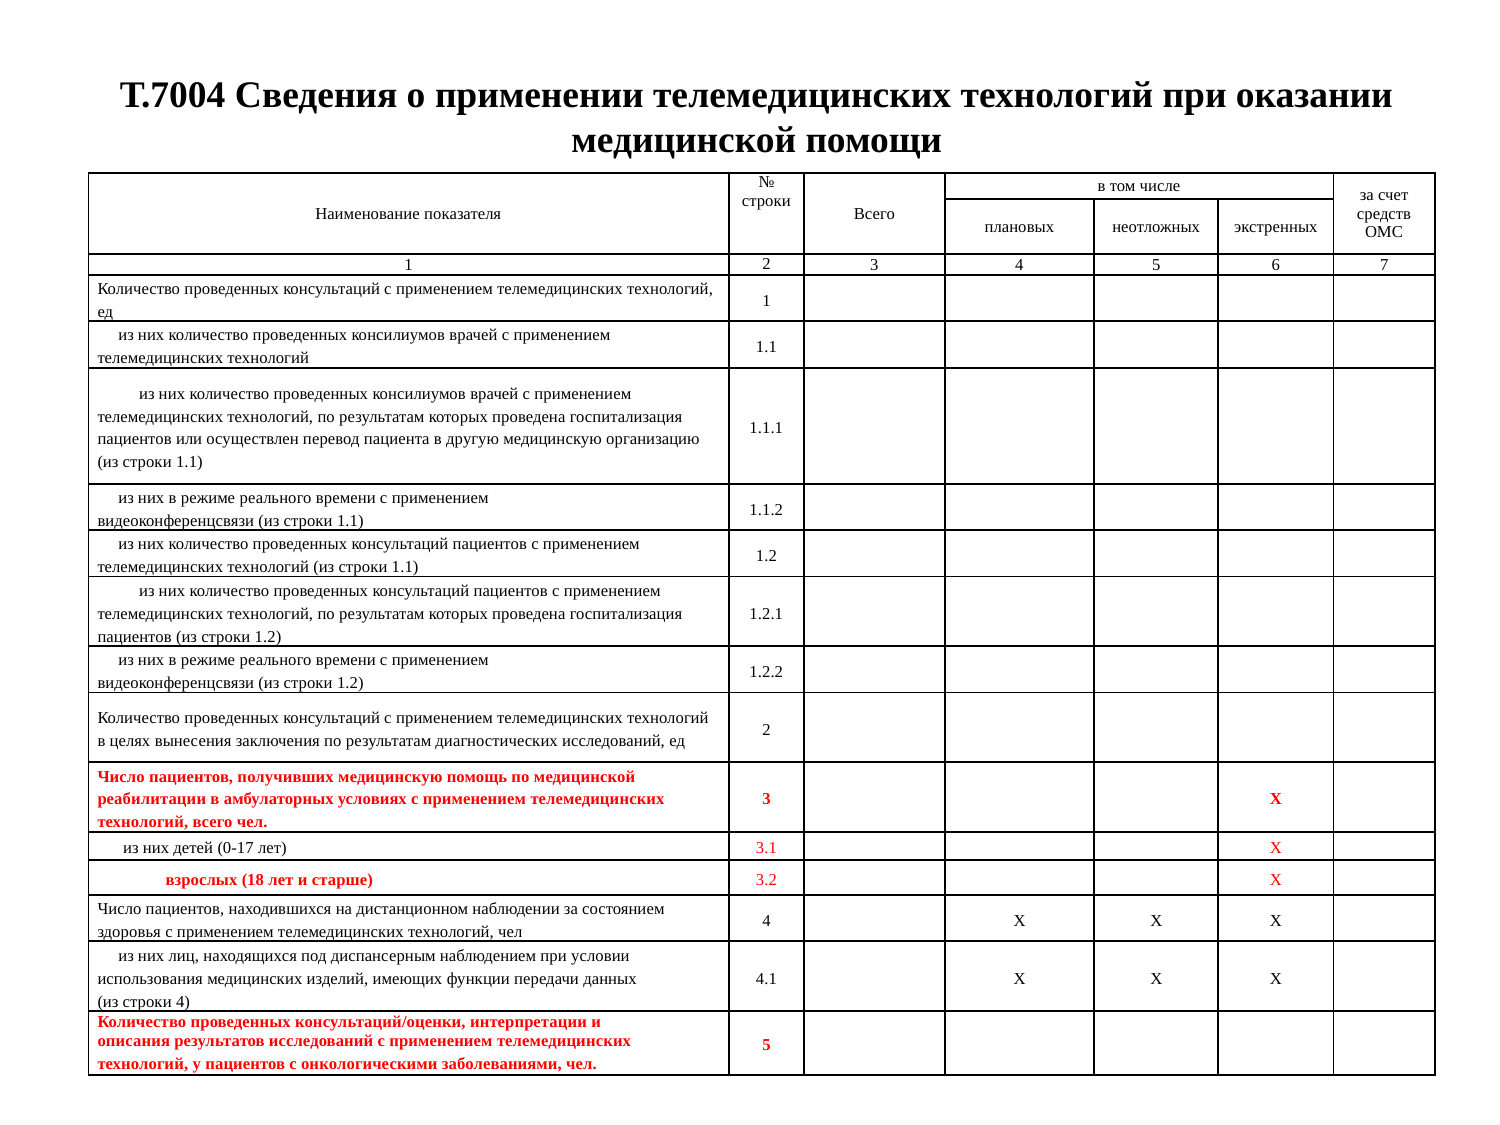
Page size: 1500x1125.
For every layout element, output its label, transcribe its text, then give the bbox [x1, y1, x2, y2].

table_cell [805, 833, 944, 859]
table_cell [1219, 647, 1333, 692]
table_cell взрослых (18 лет и старше) [89, 861, 728, 894]
table_cell [1095, 276, 1217, 320]
table_cell [1334, 763, 1434, 831]
table_cell [1334, 833, 1434, 859]
table_cell [1334, 577, 1434, 645]
table_cell [805, 647, 944, 692]
table_cell [946, 647, 1093, 692]
table_cell [946, 531, 1093, 576]
table_cell [946, 369, 1093, 483]
table_cell [1219, 276, 1333, 320]
table_cell [805, 369, 944, 483]
table_cell из них количество проведенных консилиумов врачей с применением телемедицинских технологий, по результатам которых проведена госпитализация пациентов или осуществлен перевод пациента в другую медицинскую организацию (из строки 1.1) [89, 369, 728, 483]
table_cell [1095, 693, 1217, 761]
table_header Всего [805, 174, 944, 253]
table_header № строки [730, 174, 803, 253]
table_cell [1095, 577, 1217, 645]
table_cell 1.1.2 [730, 485, 803, 529]
table_cell 1.2 [730, 531, 803, 576]
table_cell [946, 693, 1093, 761]
table_cell [805, 763, 944, 831]
table_cell 6 [1219, 255, 1333, 274]
table_cell [805, 1012, 944, 1074]
table_cell 1.2.2 [730, 647, 803, 692]
table_cell из них в режиме реального времени с применением видеоконференцсвязи (из строки 1.2) [89, 647, 728, 692]
table_cell [805, 693, 944, 761]
table_cell 3.1 [730, 833, 803, 859]
table_cell [1095, 861, 1217, 894]
table_cell Количество проведенных консультаций с применением телемедицинских технологий, ед [89, 276, 728, 320]
table_cell [946, 577, 1093, 645]
table_cell [1095, 763, 1217, 831]
table_cell 5 [730, 1012, 803, 1074]
table_cell из них количество проведенных консилиумов врачей с применением телемедицинских технологий [89, 322, 728, 367]
table_cell Х [1095, 942, 1217, 1010]
table_cell Число пациентов, находившихся на дистанционном наблюдении за состоянием здоровья с применением телемедицинских технологий, чел [89, 896, 728, 940]
table_cell [1095, 531, 1217, 576]
table_cell [1095, 1012, 1217, 1074]
table_cell 3.2 [730, 861, 803, 894]
table_cell Х [946, 942, 1093, 1010]
table_cell из них лиц, находящихся под диспансерным наблюдением при условии использования медицинских изделий, имеющих функции передачи данных (из строки 4) [89, 942, 728, 1010]
table_cell 4 [730, 896, 803, 940]
table_cell [1334, 861, 1434, 894]
table_cell [946, 763, 1093, 831]
table_cell [946, 861, 1093, 894]
table_cell [946, 485, 1093, 529]
table_cell из них количество проведенных консультаций пациентов с применением телемедицинских технологий, по результатам которых проведена госпитализация пациентов (из строки 1.2) [89, 577, 728, 645]
table_cell [805, 896, 944, 940]
table_cell 4.1 [730, 942, 803, 1010]
table_cell [805, 485, 944, 529]
table_cell [1095, 322, 1217, 367]
table_cell [805, 861, 944, 894]
table_cell [1219, 1012, 1333, 1074]
table_cell [805, 276, 944, 320]
table_cell [805, 531, 944, 576]
table_cell [1334, 1012, 1434, 1074]
table_cell [946, 1012, 1093, 1074]
table_cell из них количество проведенных консультаций пациентов с применением телемедицинских технологий (из строки 1.1) [89, 531, 728, 576]
table_cell Количество проведенных консультаций с применением телемедицинских технологий в целях вынесения заключения по результатам диагностических исследований, ед [89, 693, 728, 761]
table_cell 4 [946, 255, 1093, 274]
table_cell [1095, 647, 1217, 692]
table_cell [1334, 485, 1434, 529]
table_cell [946, 833, 1093, 859]
table_cell Количество проведенных консультаций/оценки, интерпретации и описания результатов исследований с применением телемедицинских технологий, у пациентов с онкологическими заболеваниями, чел. [89, 1012, 728, 1074]
table_cell [805, 577, 944, 645]
table_cell 1.1.1 [730, 369, 803, 483]
table_cell [1334, 693, 1434, 761]
table_cell экстренных [1219, 200, 1333, 253]
table_cell 5 [1095, 255, 1217, 274]
table_cell [1219, 322, 1333, 367]
table_cell [1334, 531, 1434, 576]
table_cell [1095, 369, 1217, 483]
table_cell [1334, 369, 1434, 483]
table_cell плановых [946, 200, 1093, 253]
table_cell 2 [730, 693, 803, 761]
table_cell [1334, 276, 1434, 320]
table_cell из них детей (0-17 лет) [89, 833, 728, 859]
table_cell [1334, 942, 1434, 1010]
table_cell Х [1219, 763, 1333, 831]
table_header за счет средств ОМС [1334, 174, 1434, 253]
table_cell Число пациентов, получивших медицинскую помощь по медицинской реабилитации в амбулаторных условиях с применением телемедицинских технологий, всего чел. [89, 763, 728, 831]
table_cell 1 [89, 255, 728, 274]
table_cell Х [1095, 896, 1217, 940]
title Т.7004 Сведения о применении телемедицинских технологий при оказании медицинской помощи [88, 44, 1426, 172]
table_cell Х [946, 896, 1093, 940]
table_cell Х [1219, 861, 1333, 894]
table_header в том числе [946, 174, 1333, 198]
table_cell 1 [730, 276, 803, 320]
table_cell 3 [730, 763, 803, 831]
table_cell [1219, 693, 1333, 761]
table_cell [1219, 577, 1333, 645]
table_cell [1095, 833, 1217, 859]
table_cell [1219, 531, 1333, 576]
table_cell [805, 322, 944, 367]
table_cell [1219, 369, 1333, 483]
table_cell [1095, 485, 1217, 529]
table_cell 2 [730, 255, 803, 274]
table_cell [1334, 322, 1434, 367]
table_cell 1.1 [730, 322, 803, 367]
table_cell [1334, 896, 1434, 940]
table_cell [946, 276, 1093, 320]
table_cell Х [1219, 896, 1333, 940]
table_cell из них в режиме реального времени с применением видеоконференцсвязи (из строки 1.1) [89, 485, 728, 529]
table_cell неотложных [1095, 200, 1217, 253]
table_cell 1.2.1 [730, 577, 803, 645]
table_cell 7 [1334, 255, 1434, 274]
table_header Наименование показателя [89, 174, 728, 253]
table_cell Х [1219, 833, 1333, 859]
table_cell Х [1219, 942, 1333, 1010]
table_cell [1219, 485, 1333, 529]
table_cell 3 [805, 255, 944, 274]
table_cell [946, 322, 1093, 367]
table_cell [805, 942, 944, 1010]
table_cell [1334, 647, 1434, 692]
